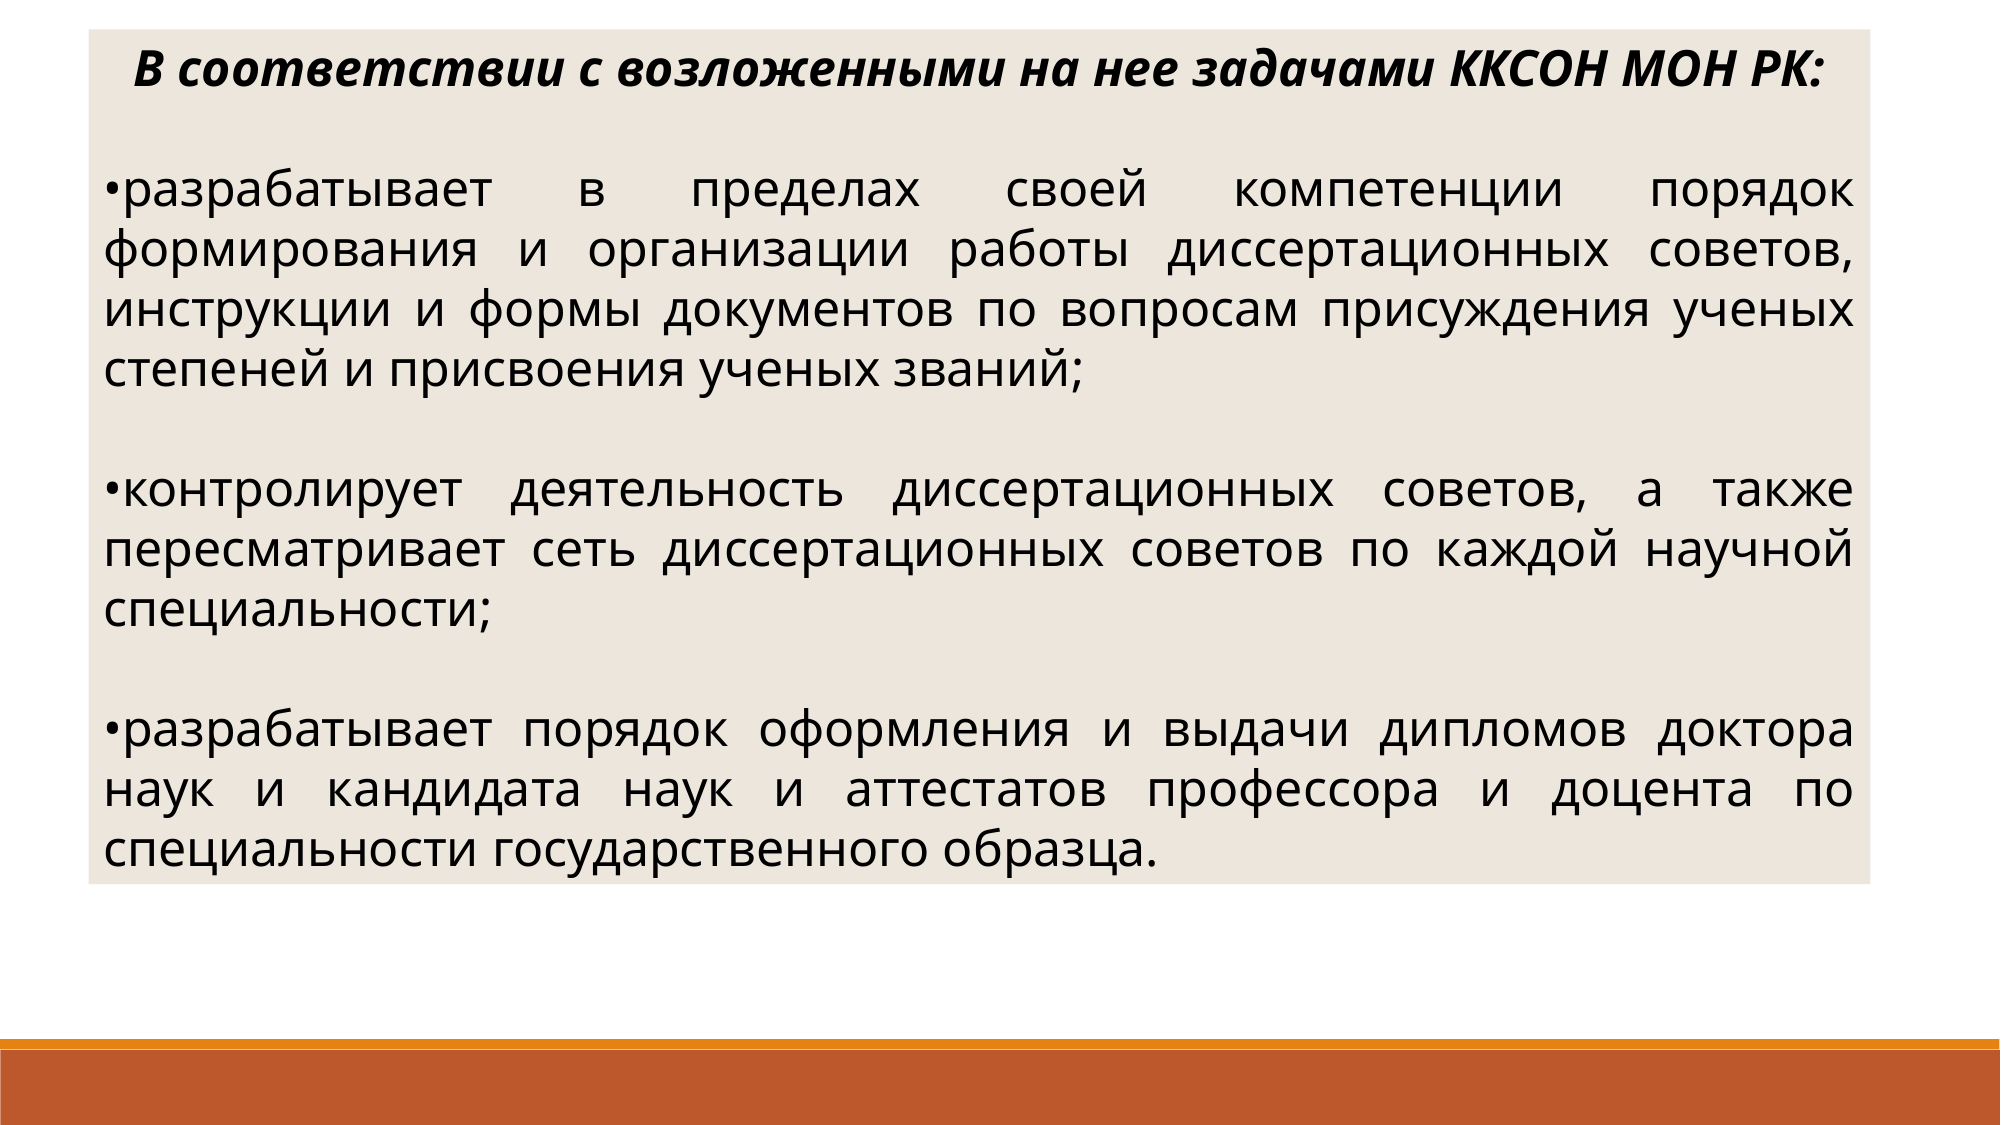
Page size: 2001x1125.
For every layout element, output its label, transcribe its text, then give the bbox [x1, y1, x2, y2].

text_box В соответствии с возложенными на нее задачами ККСОН МОН РК: •разрабатывает в пределах своей компетенции порядок формирования и организации работы диссертационных советов, инструкции и формы документов по вопросам присуждения ученых степеней и присвоения ученых званий; •контролирует деятельность диссертационных советов, а также пересматривает сеть диссертационных советов по каждой научной специальности; •разрабатывает порядок оформления и выдачи дипломов доктора наук и кандидата наук и аттестатов профессора и доцента по специальности государственного образца. [88, 29, 1871, 885]
